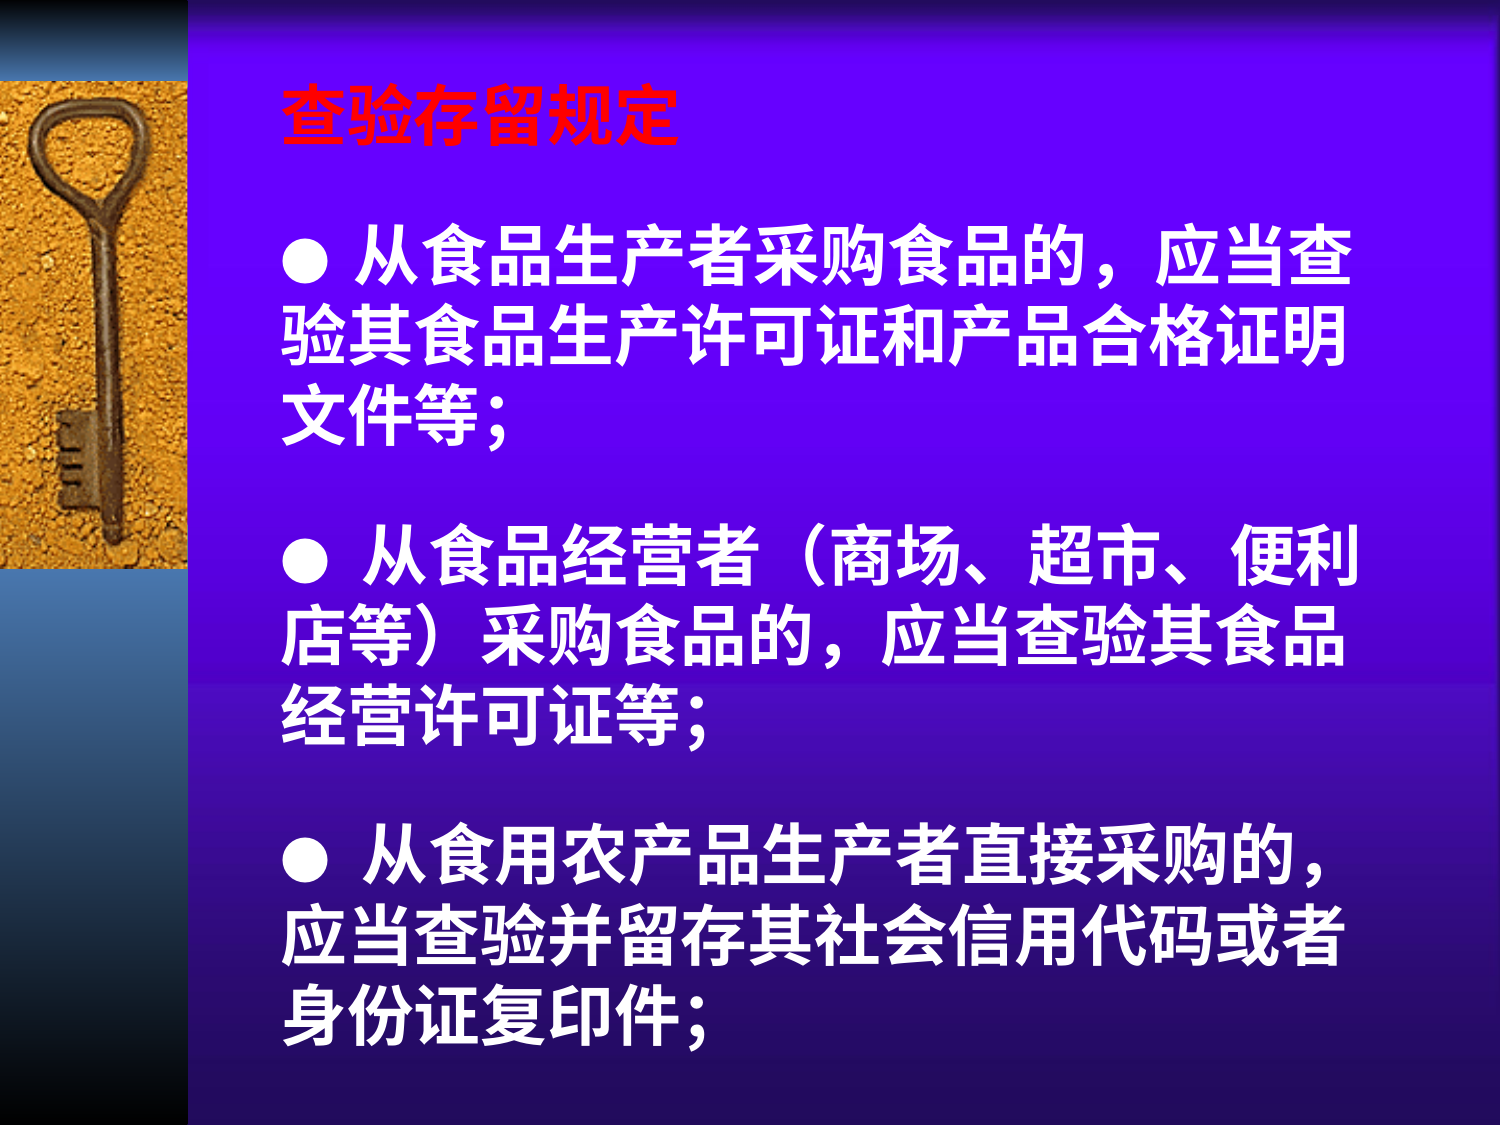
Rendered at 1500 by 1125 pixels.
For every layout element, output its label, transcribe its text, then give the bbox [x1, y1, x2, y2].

picture [0, 0, 1500, 1125]
text_box 查验存留规定 ● 从食品生产者采购食品的，应当查验其食品生产许可证和产品合格证明文件等； ● 从食品经营者（商场、超市、便利店等）采购食品的，应当查验其食品经营许可证等； ● 从食用农产品生产者直接采购的，应当查验并留存其社会信用代码或者身份证复印件； [265, 66, 1424, 1125]
